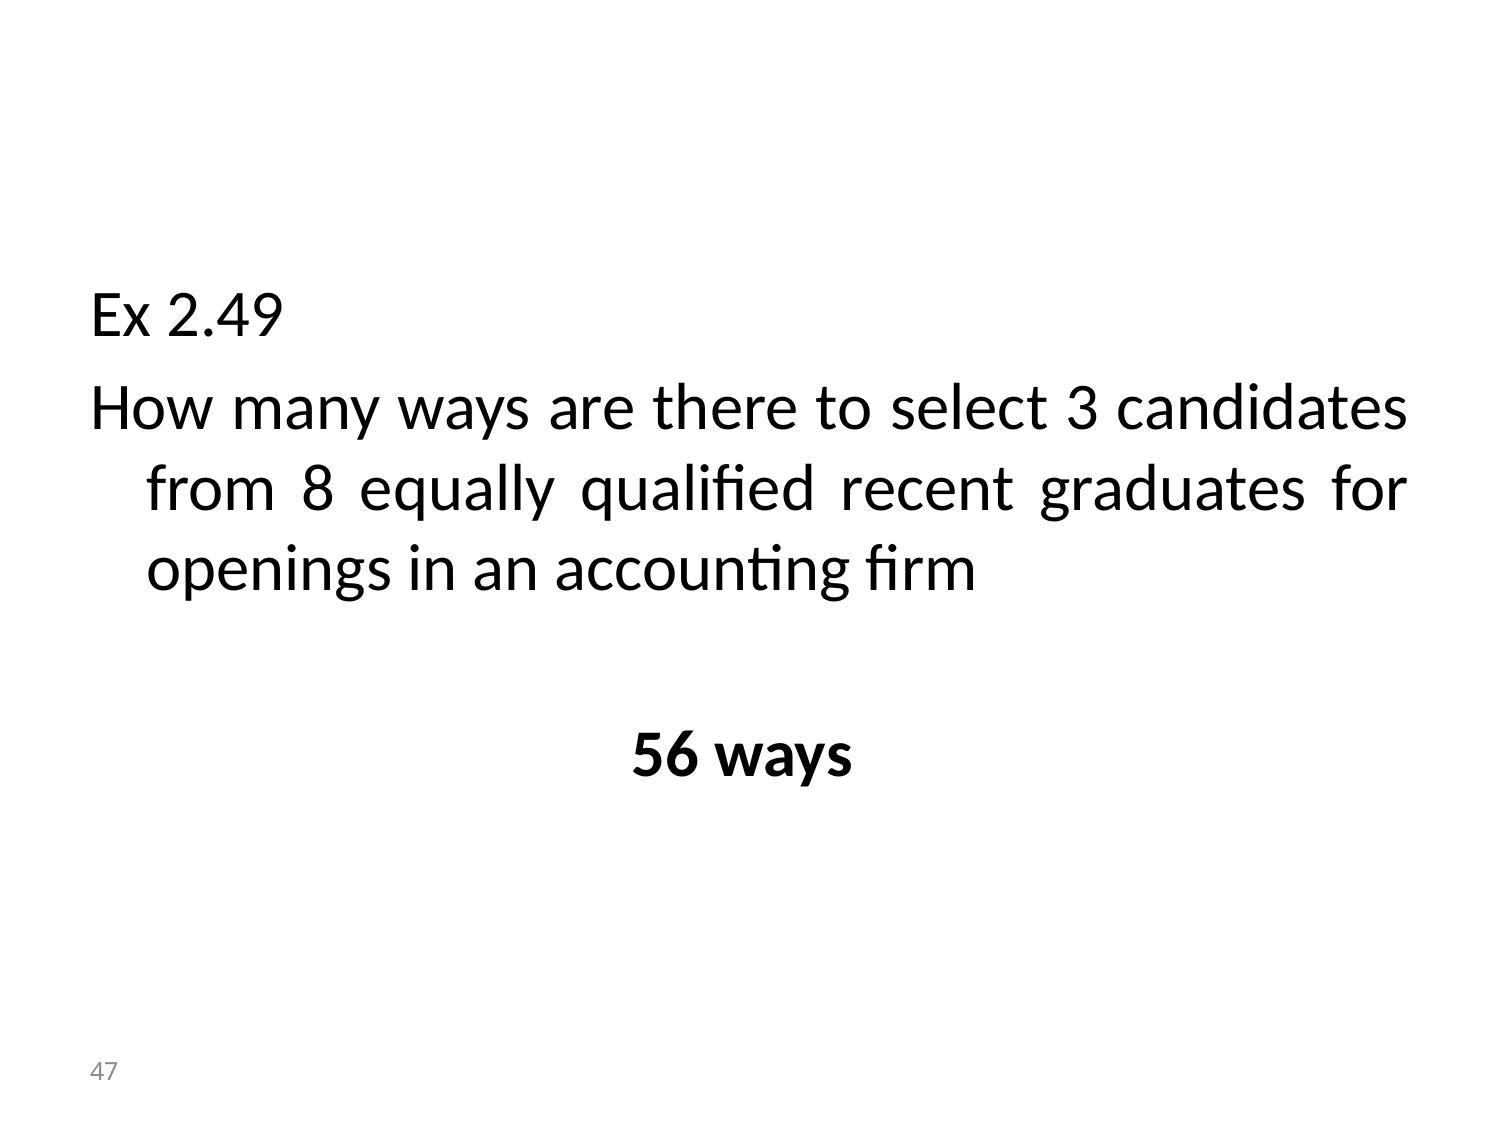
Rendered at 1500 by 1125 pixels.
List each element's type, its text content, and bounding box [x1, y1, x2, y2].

slide_number 47 [75, 1042, 425, 1103]
list Ex 2.49 How many ways are there to select 3 candidates from 8 equally qualified recent graduates for openings in an accounting firm 56 ways [75, 262, 1425, 1005]
